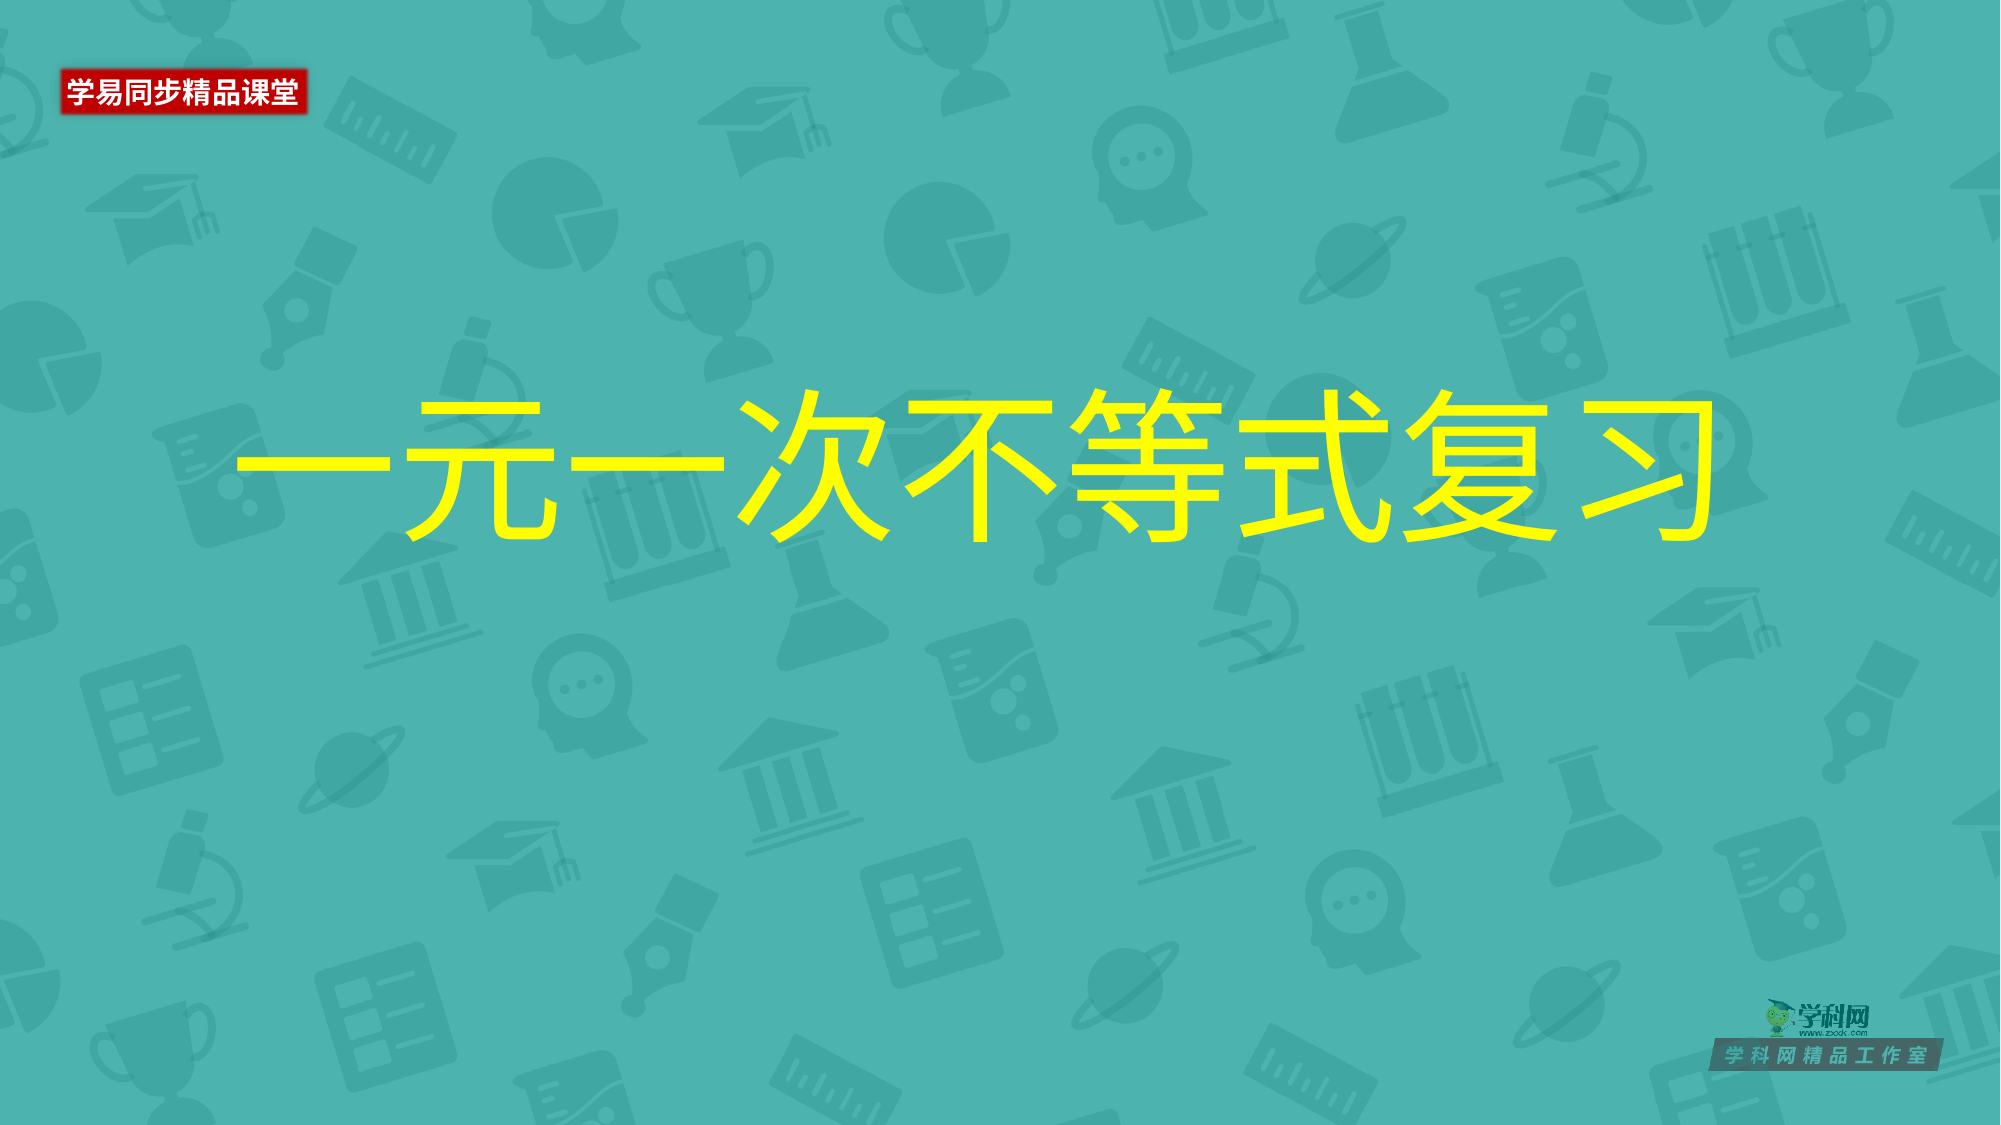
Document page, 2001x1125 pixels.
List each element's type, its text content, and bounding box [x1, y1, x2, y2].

picture [0, 0, 2001, 1125]
text_box 一元一次不等式复习 [0, 355, 2000, 571]
text_box 学易同步精品课堂 [64, 72, 305, 112]
